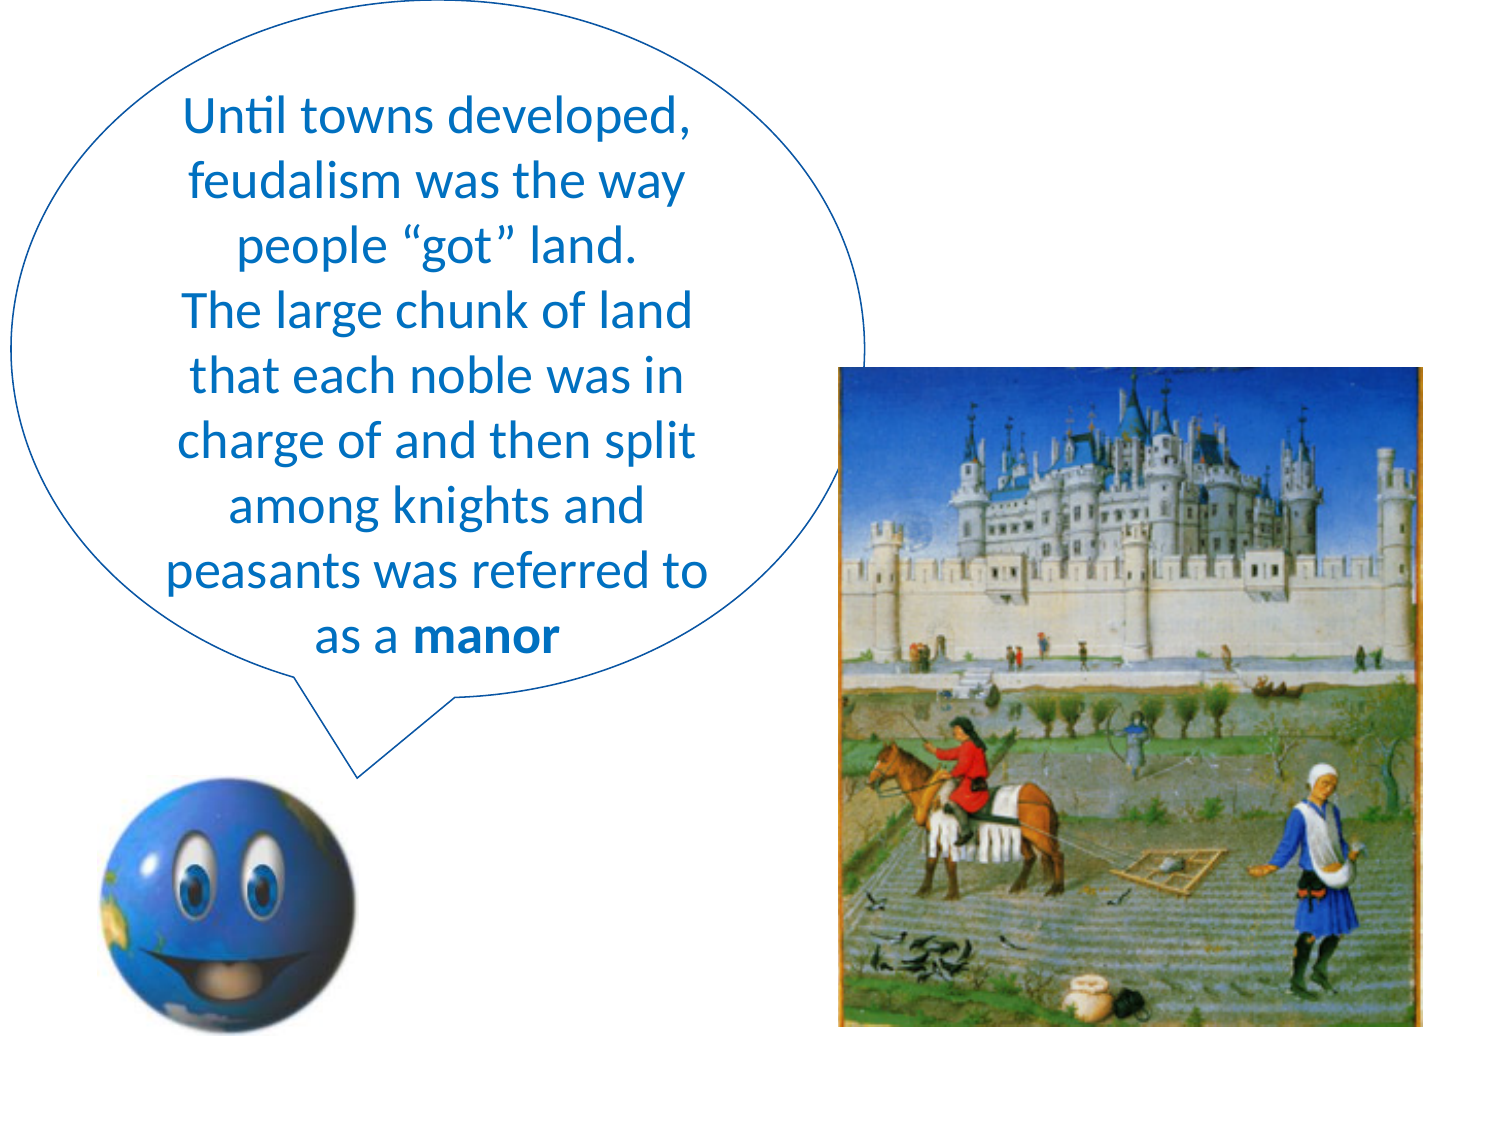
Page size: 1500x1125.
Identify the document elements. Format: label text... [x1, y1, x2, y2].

picture [97, 775, 359, 1036]
picture [838, 367, 1423, 1027]
text_box Until towns developed, feudalism was the way people “got” land. The large chunk of land that each noble was in charge of and then split among knights and peasants was referred to as a manor [10, 0, 865, 777]
